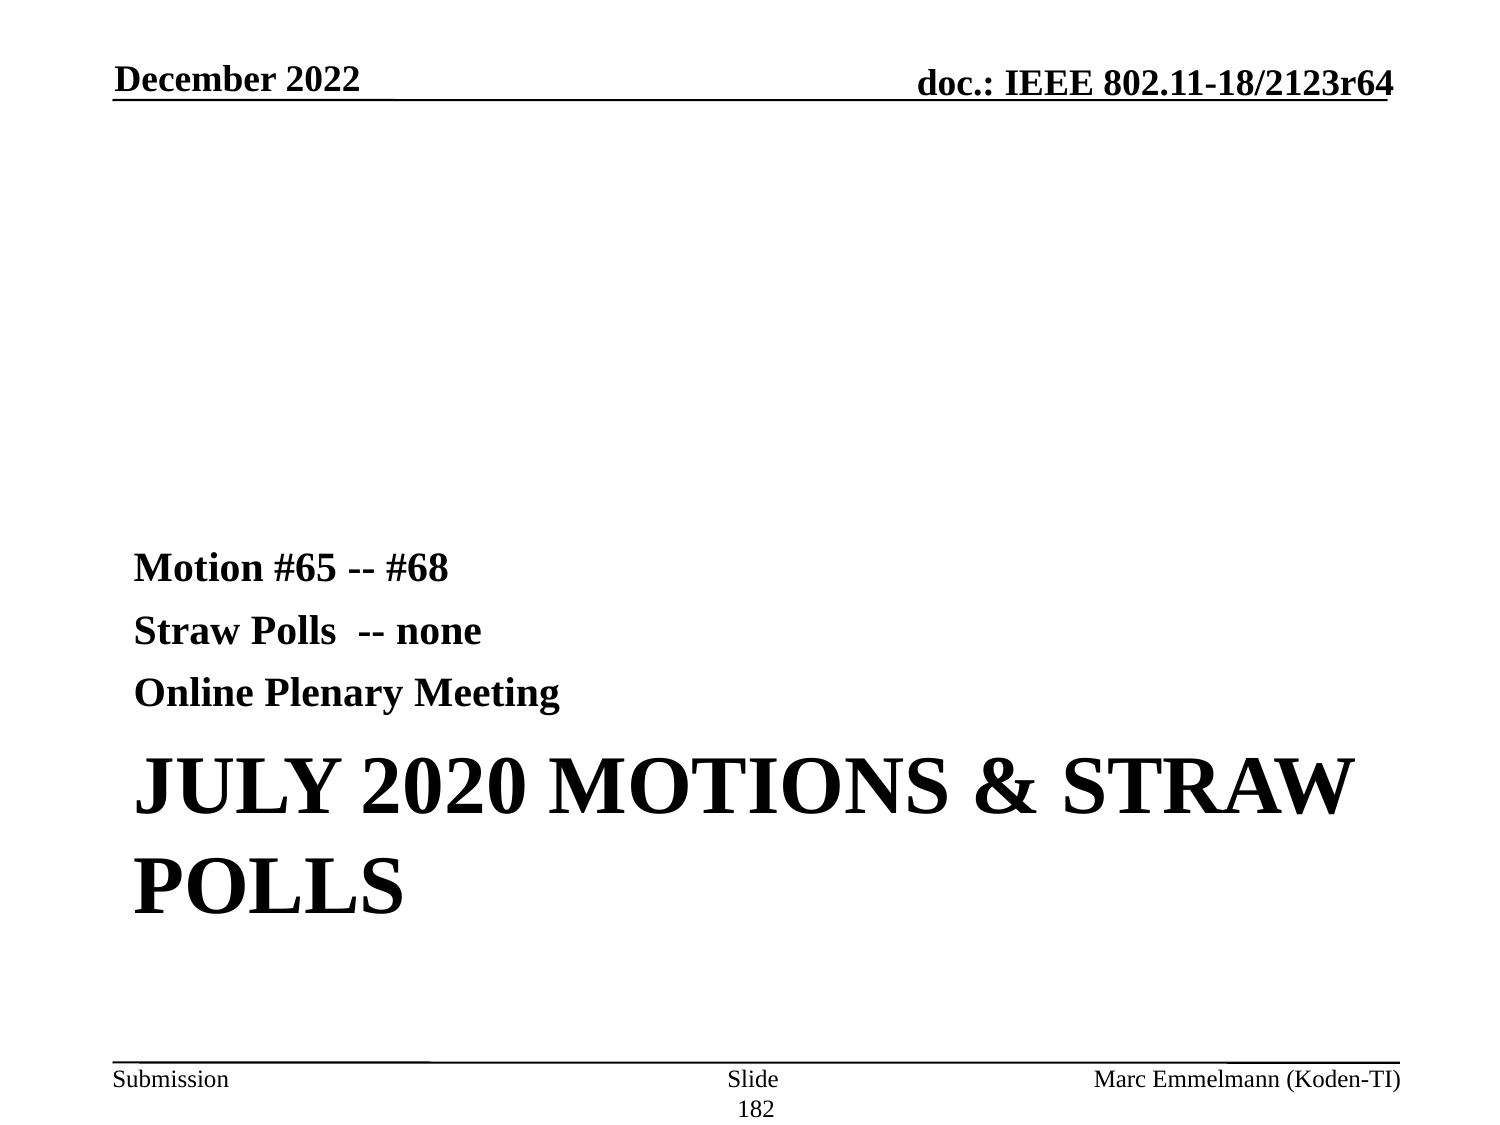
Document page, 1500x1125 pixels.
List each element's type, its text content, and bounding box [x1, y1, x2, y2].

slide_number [114, 54, 423, 100]
title July 2020 Motions & Straw Polls [118, 724, 1394, 947]
list Motion #65 -- #68 Straw Polls -- none Online Plenary Meeting [118, 476, 1394, 724]
slide_number Slide 182 [712, 1061, 800, 1123]
footer Marc Emmelmann (Koden-TI) [878, 1061, 1402, 1093]
